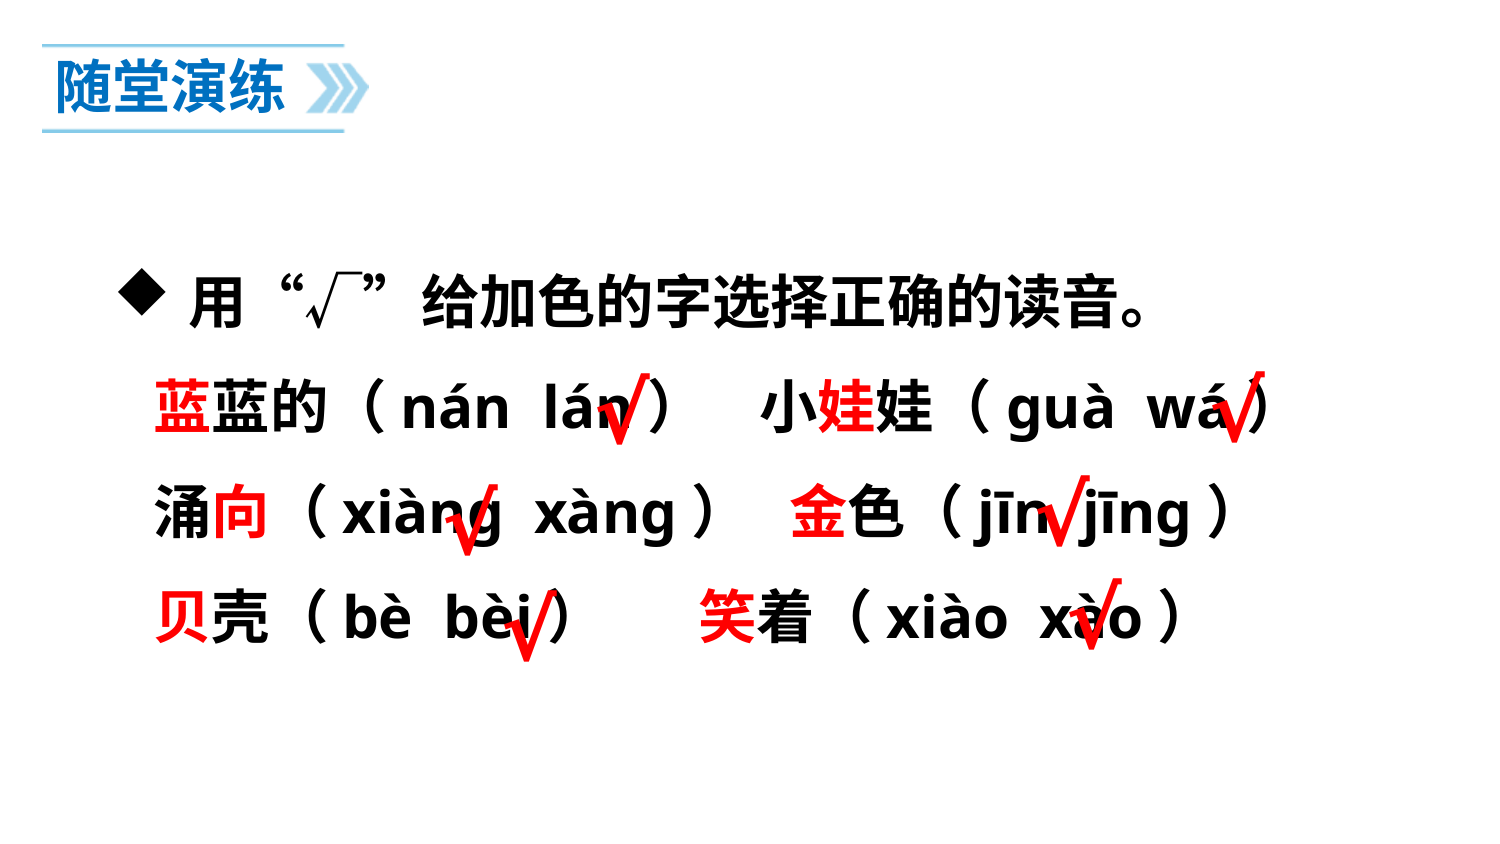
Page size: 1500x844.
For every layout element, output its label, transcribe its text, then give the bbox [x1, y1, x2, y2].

text_box √ [1020, 454, 1130, 570]
text_box √ [1051, 558, 1161, 673]
text_box √ [487, 569, 597, 685]
text_box √ [579, 352, 689, 468]
text_box √ [1194, 351, 1305, 466]
text_box 用“√”给加色的字选择正确的读音。 蓝蓝的（nán lán） 小娃娃（ɡuà wá） 涌向（xiànɡ xànɡ） 金色（jīn jīnɡ） 贝壳（bè bèi） 笑着（xiào xào） [101, 224, 1400, 555]
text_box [29, 42, 369, 133]
text_box √ [427, 464, 538, 579]
